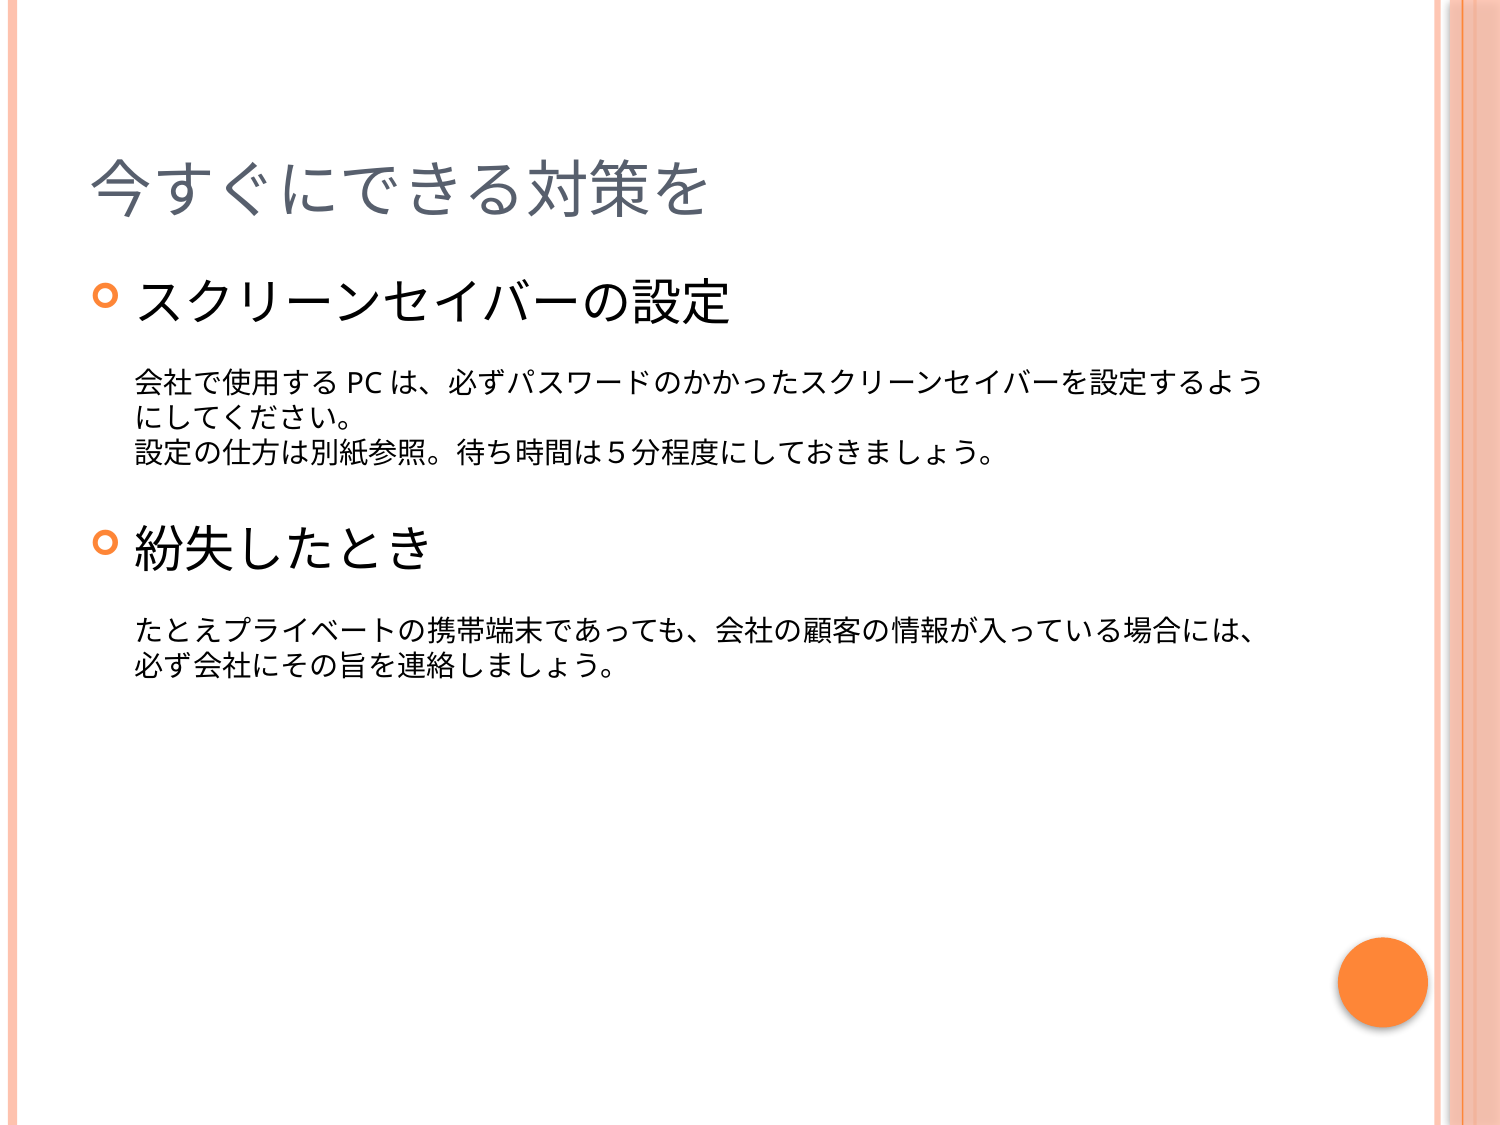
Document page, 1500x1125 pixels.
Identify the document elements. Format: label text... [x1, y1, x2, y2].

list スクリーンセイバーの設定 会社で使用するPCは、必ずパスワードのかかったスクリーンセイバーを設定するようにしてください。 設定の仕方は別紙参照。待ち時間は５分程度にしておきましょう。 紛失したとき たとえプライベートの携帯端末であっても、会社の顧客の情報が入っている場合には、必ず会社にその旨を連絡しましょう。 [75, 262, 1300, 1062]
title 今すぐにできる対策を [75, 45, 1300, 233]
